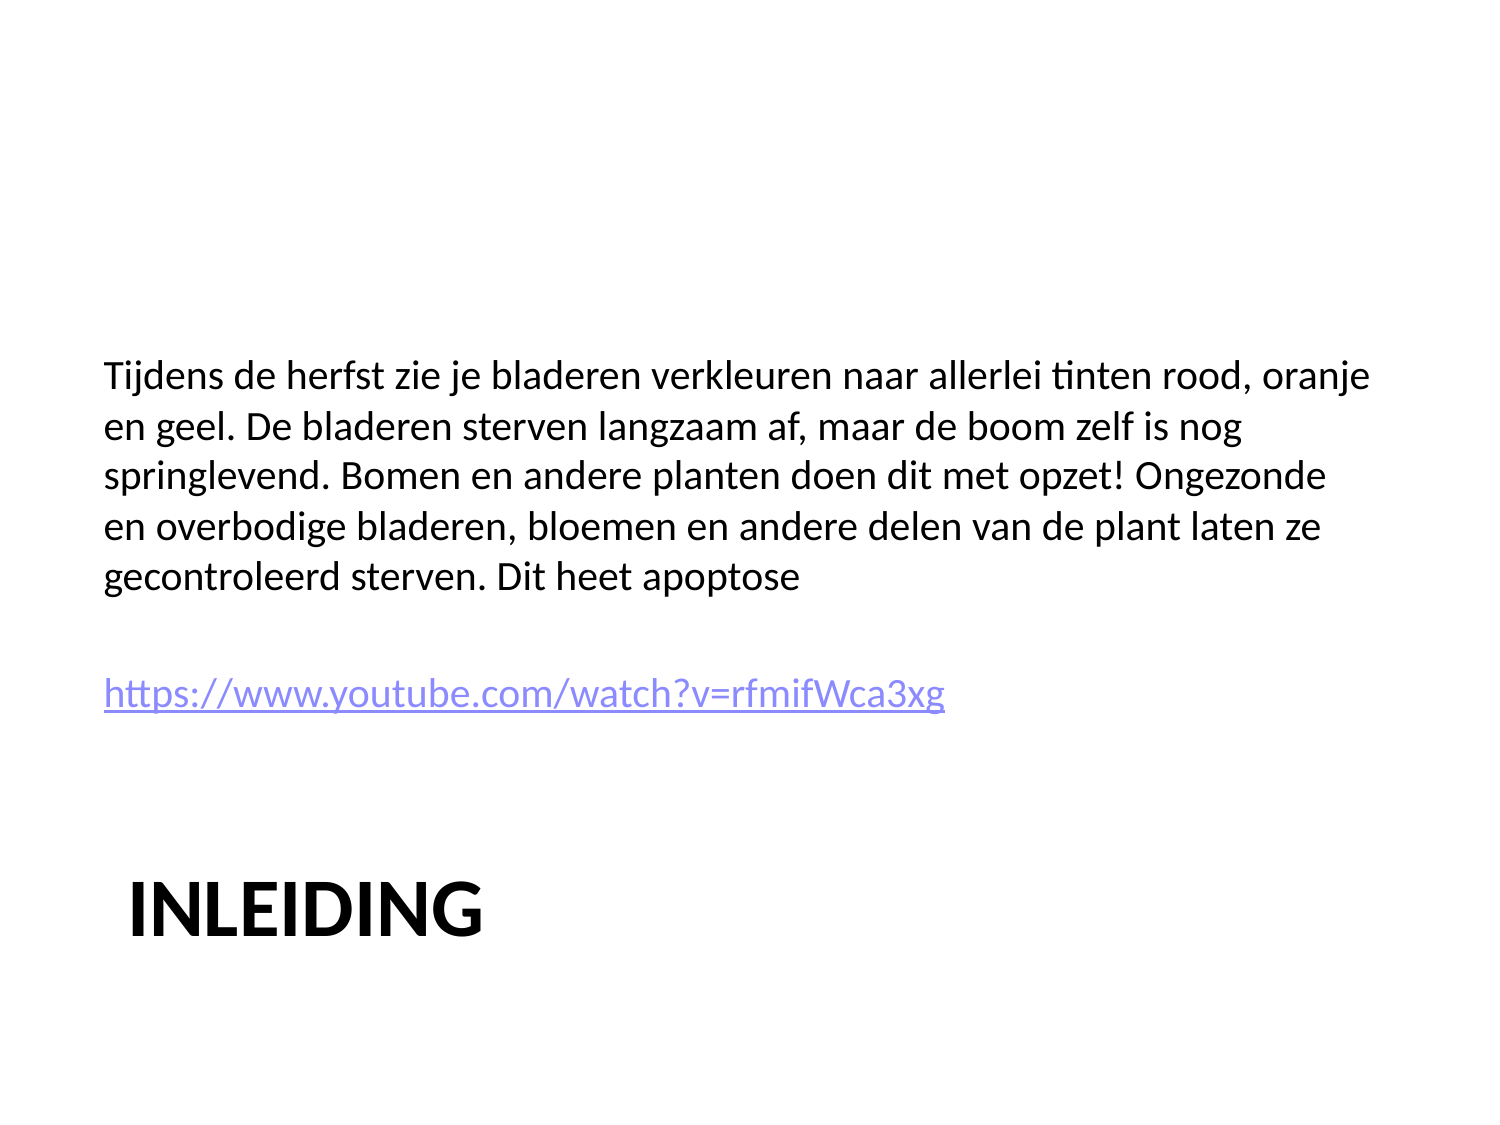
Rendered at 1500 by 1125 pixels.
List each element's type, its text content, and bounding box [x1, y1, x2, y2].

title Inleiding [112, 846, 1388, 1070]
list Tijdens de herfst zie je bladeren verkleuren naar allerlei tinten rood, oranje en geel. De bladeren sterven langzaam af, maar de boom zelf is nog springlevend. Bomen en andere planten doen dit met opzet! Ongezonde en overbodige bladeren, bloemen en andere delen van de plant laten ze gecontroleerd sterven. Dit heet apoptose https://www.youtube.com/watch?v=rfmifWca3xg [88, 243, 1394, 723]
